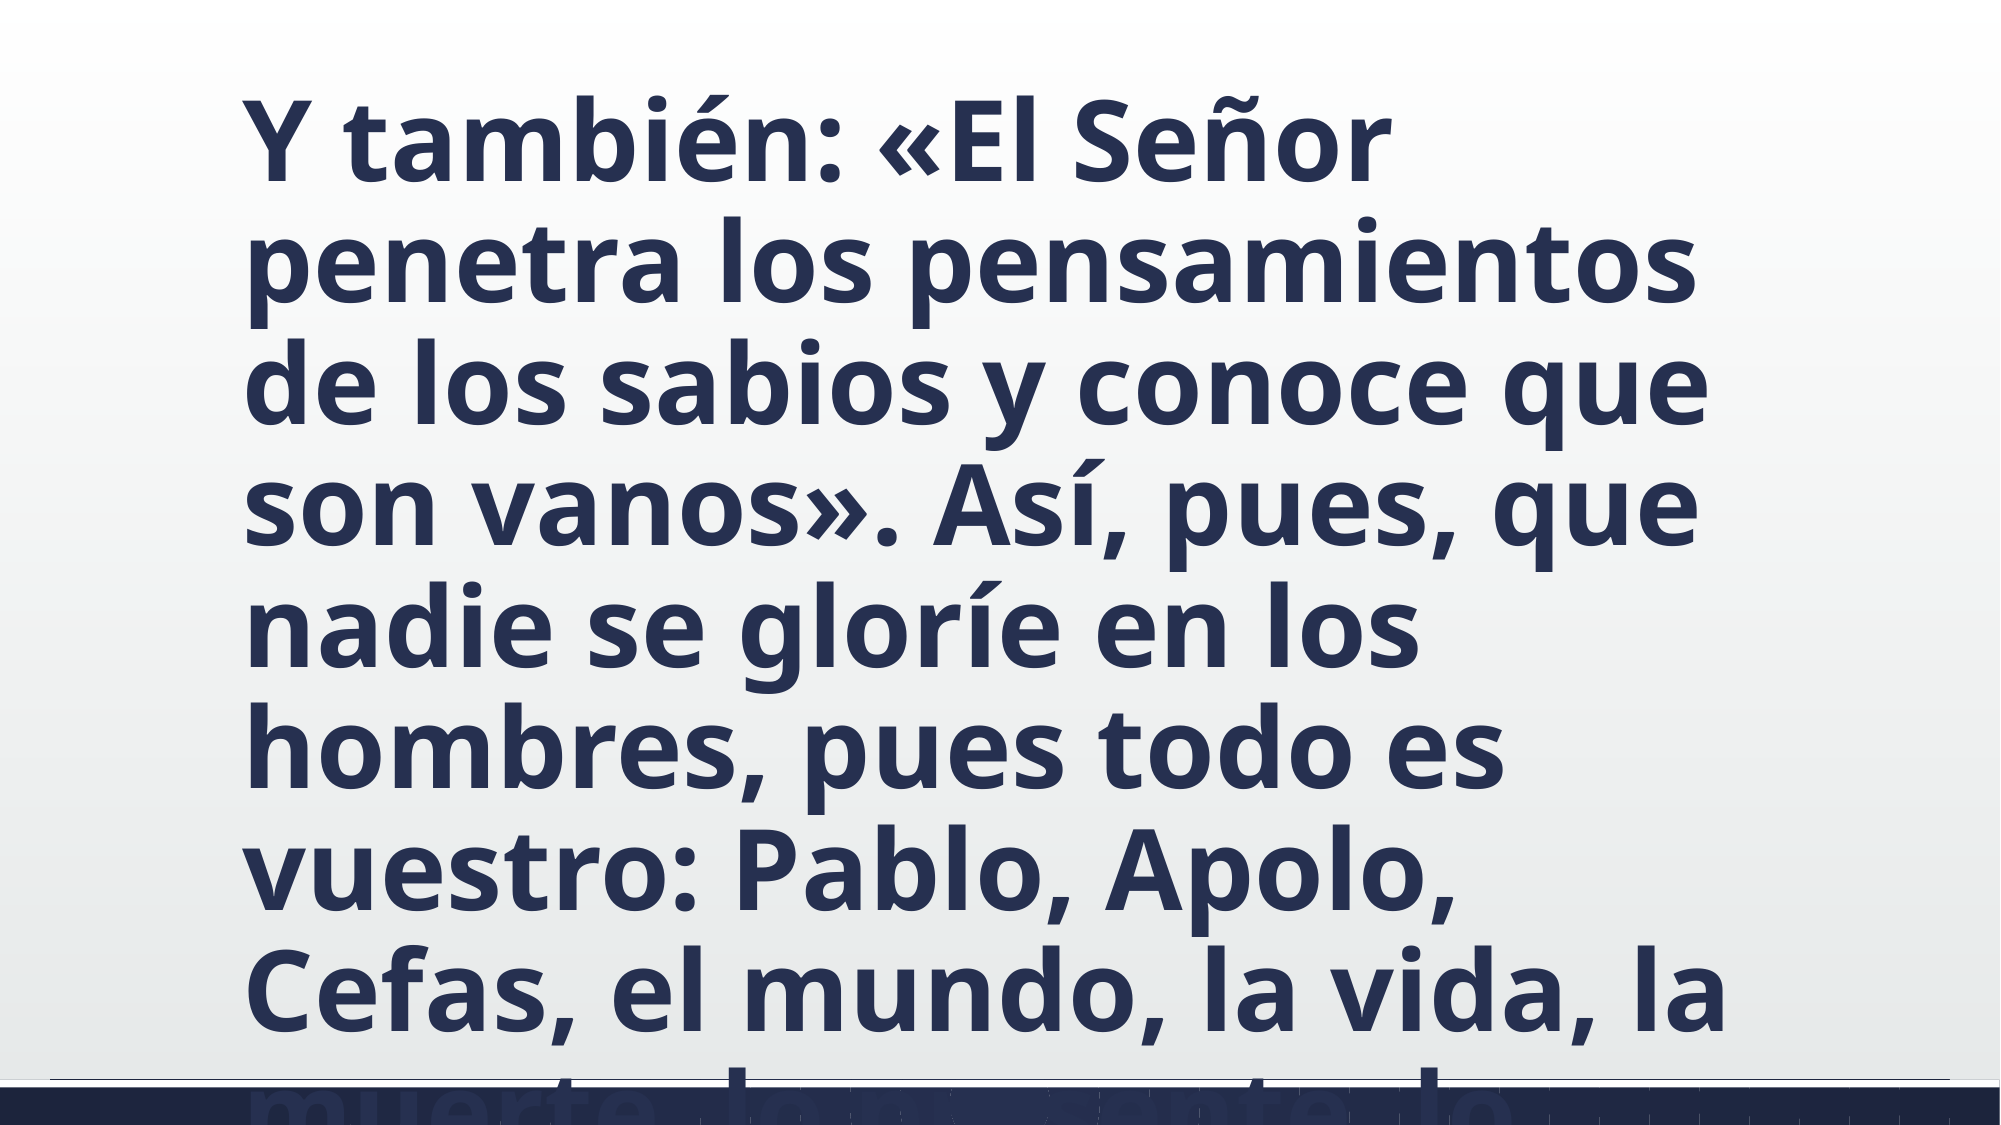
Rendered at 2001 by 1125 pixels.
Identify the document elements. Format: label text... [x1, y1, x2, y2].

list Y también: «El Señor penetra los pensamientos de los sabios y conoce que son vanos». Así, pues, que nadie se gloríe en los hombres, pues todo es vuestro: Pablo, Apolo, Cefas, el mundo, la vida, la muerte, lo presente, lo futuro. [219, 76, 1780, 990]
